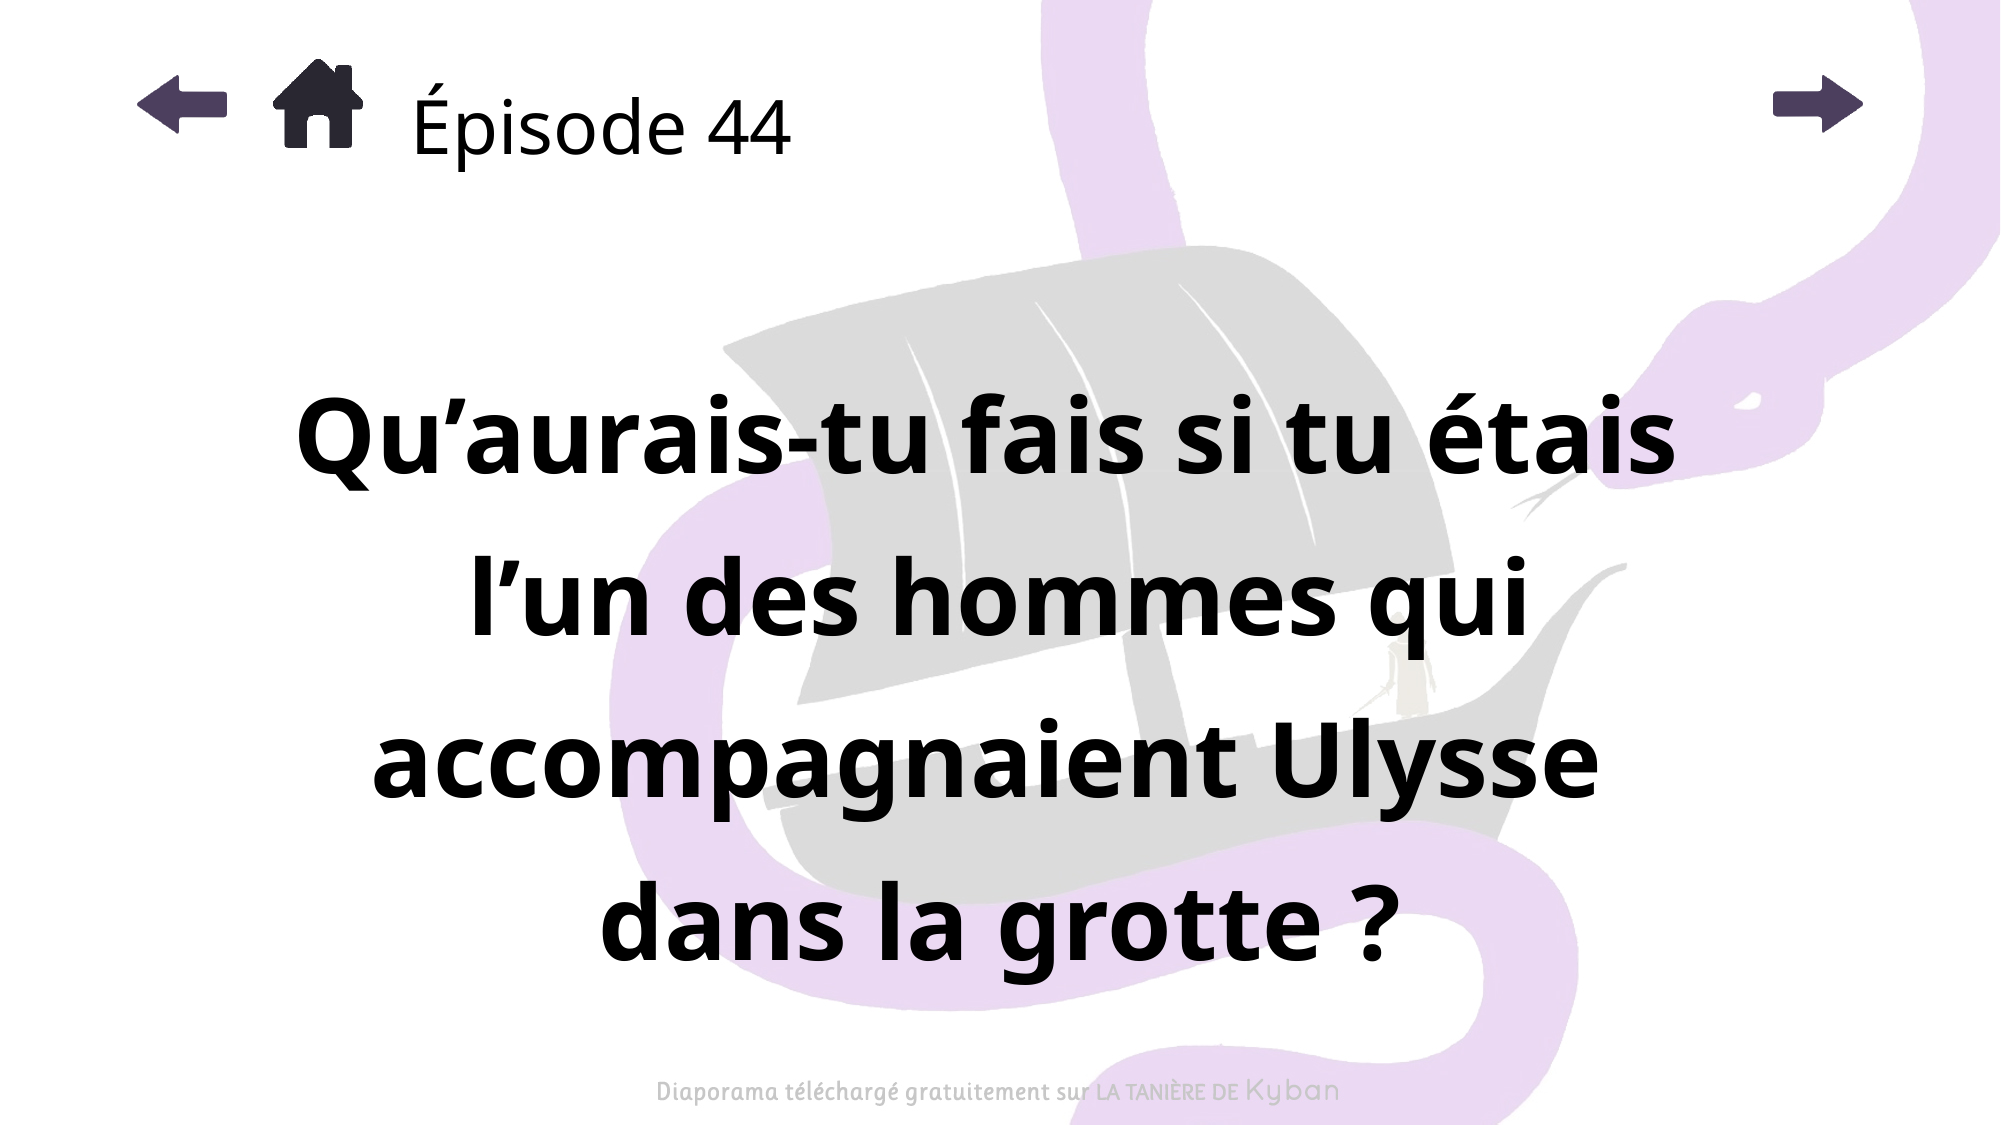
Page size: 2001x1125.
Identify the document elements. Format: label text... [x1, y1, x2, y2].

picture [0, 0, 2001, 1125]
list Qu’aurais-tu fais si tu étais l’un des hommes qui accompagnaient Ulysse dans la grotte ? [137, 299, 1863, 1014]
title Épisode 44 [395, 59, 1863, 202]
